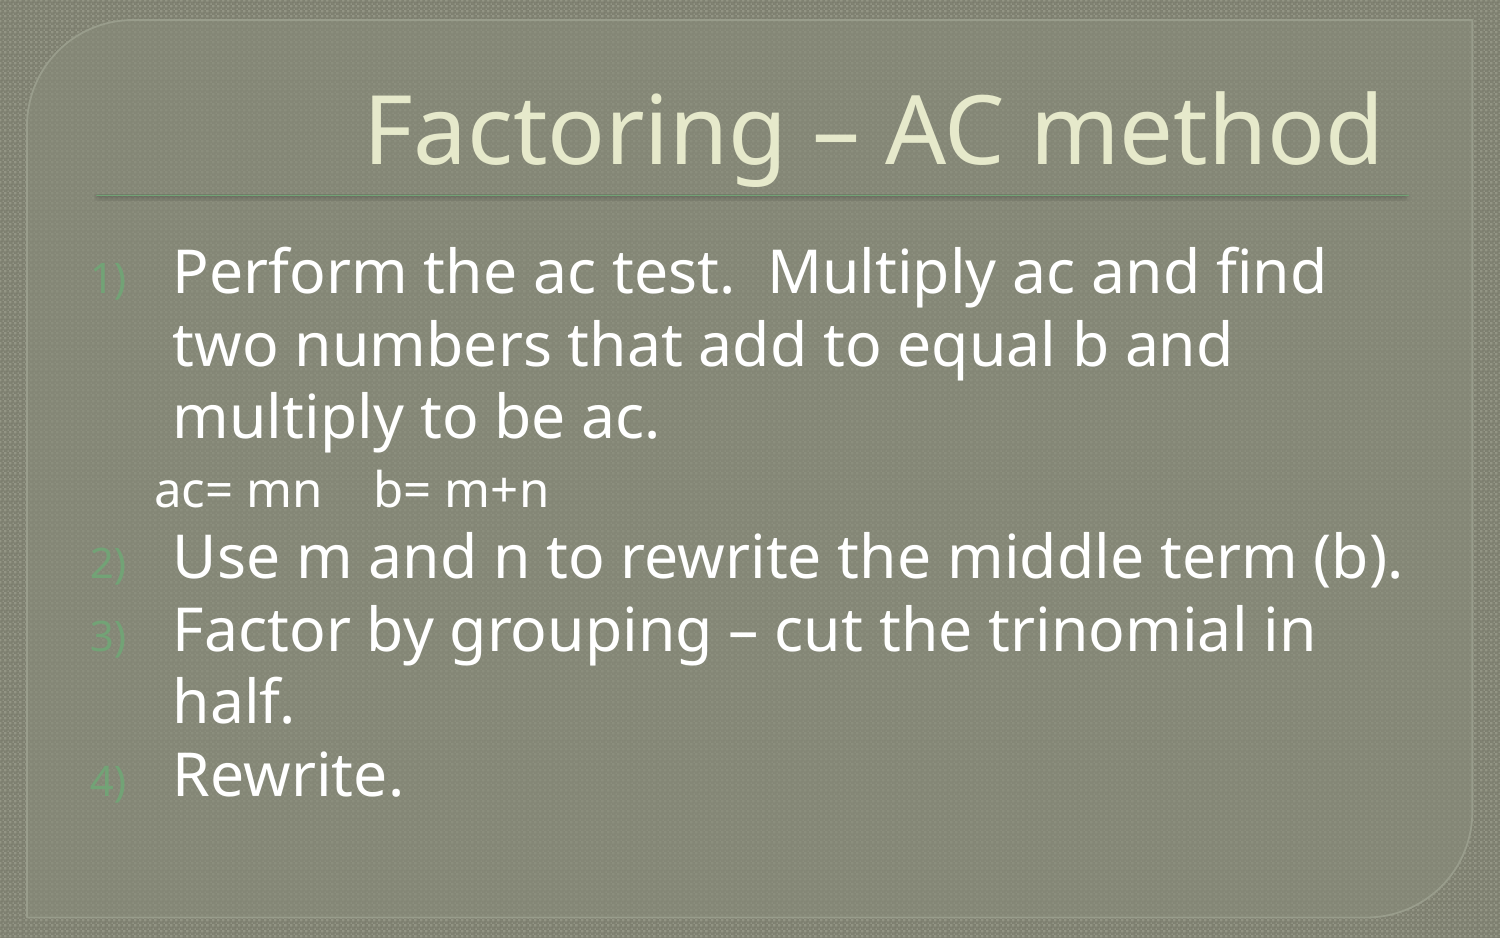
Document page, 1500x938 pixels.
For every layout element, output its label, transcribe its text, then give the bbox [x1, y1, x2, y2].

list Perform the ac test. Multiply ac and find two numbers that add to equal b and multiply to be ac. ac= mn b= m+n Use m and n to rewrite the middle term (b). Factor by grouping – cut the trinomial in half. Rewrite. [75, 225, 1425, 844]
title Factoring – AC method [75, 34, 1425, 191]
